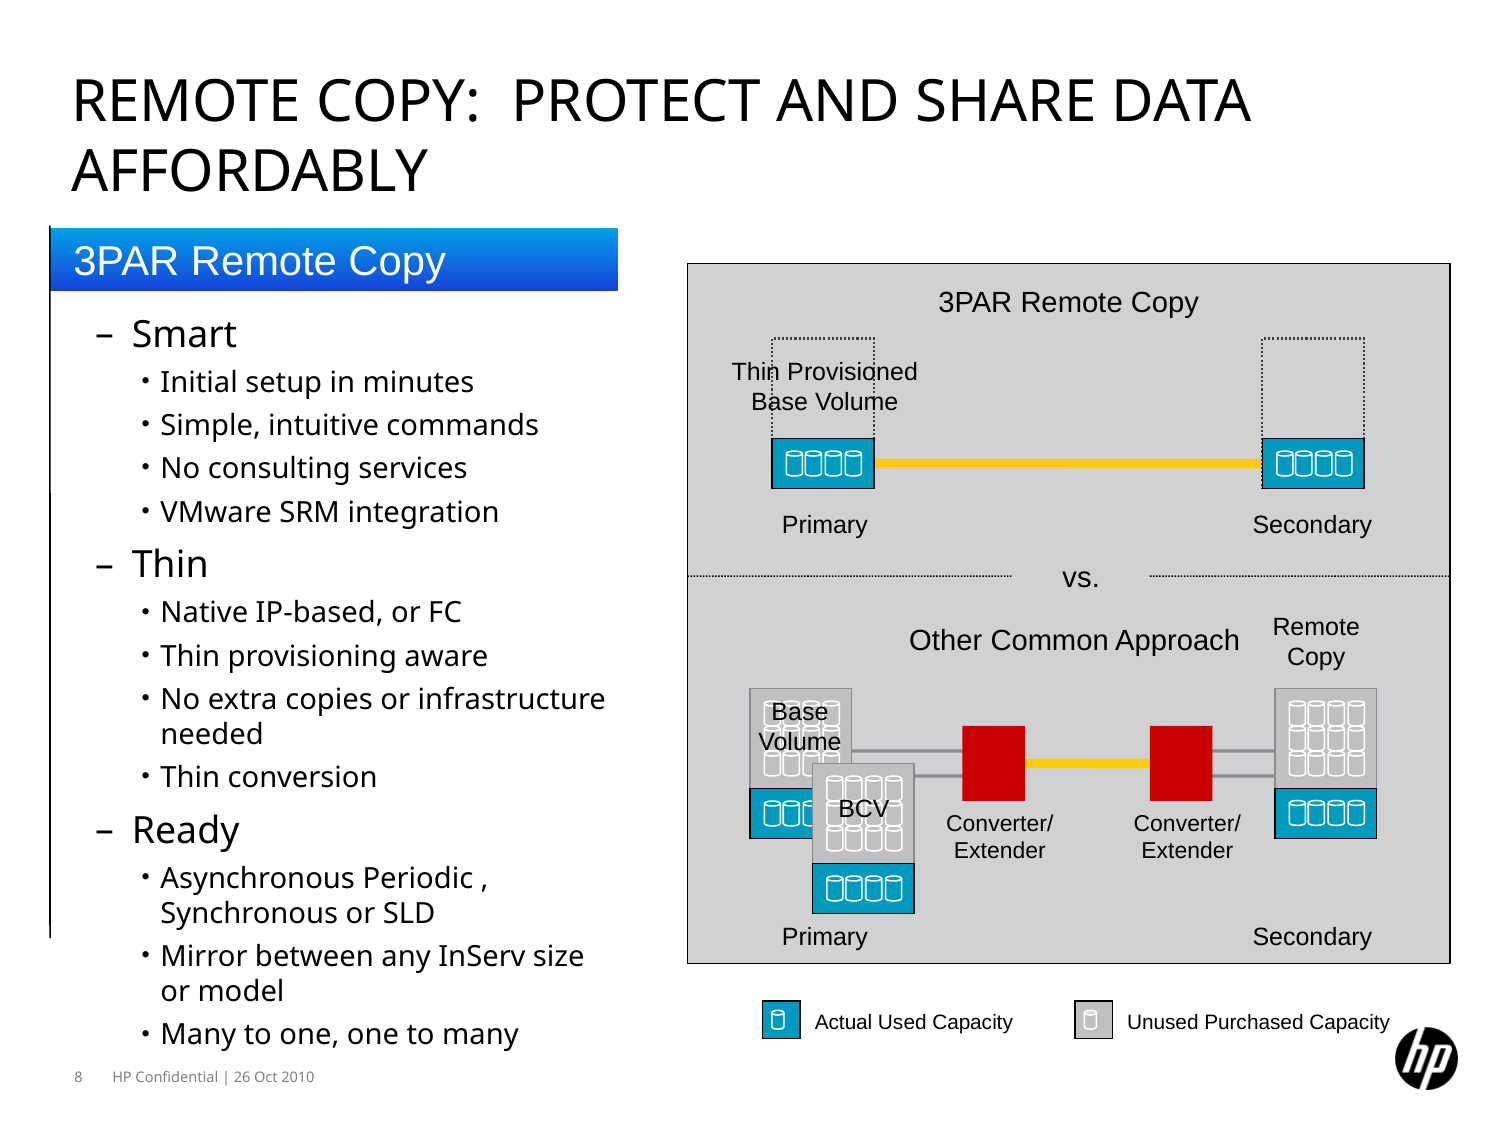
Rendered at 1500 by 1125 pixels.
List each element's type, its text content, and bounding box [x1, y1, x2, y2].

title Remote Copy: Protect and share data affordably [55, 55, 1451, 199]
text_box Smart Initial setup in minutes Simple, intuitive commands No consulting services VMware SRM integration Thin Native IP-based, or FC Thin provisioning aware No extra copies or infrastructure needed Thin conversion Ready Asynchronous Periodic , Synchronous or SLD Mirror between any InServ size or model Many to one, one to many [80, 302, 633, 1024]
text_box 3PAR Remote Copy [58, 235, 638, 291]
text_box [50, 226, 620, 293]
picture [1393, 1025, 1460, 1092]
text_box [687, 263, 1451, 1042]
